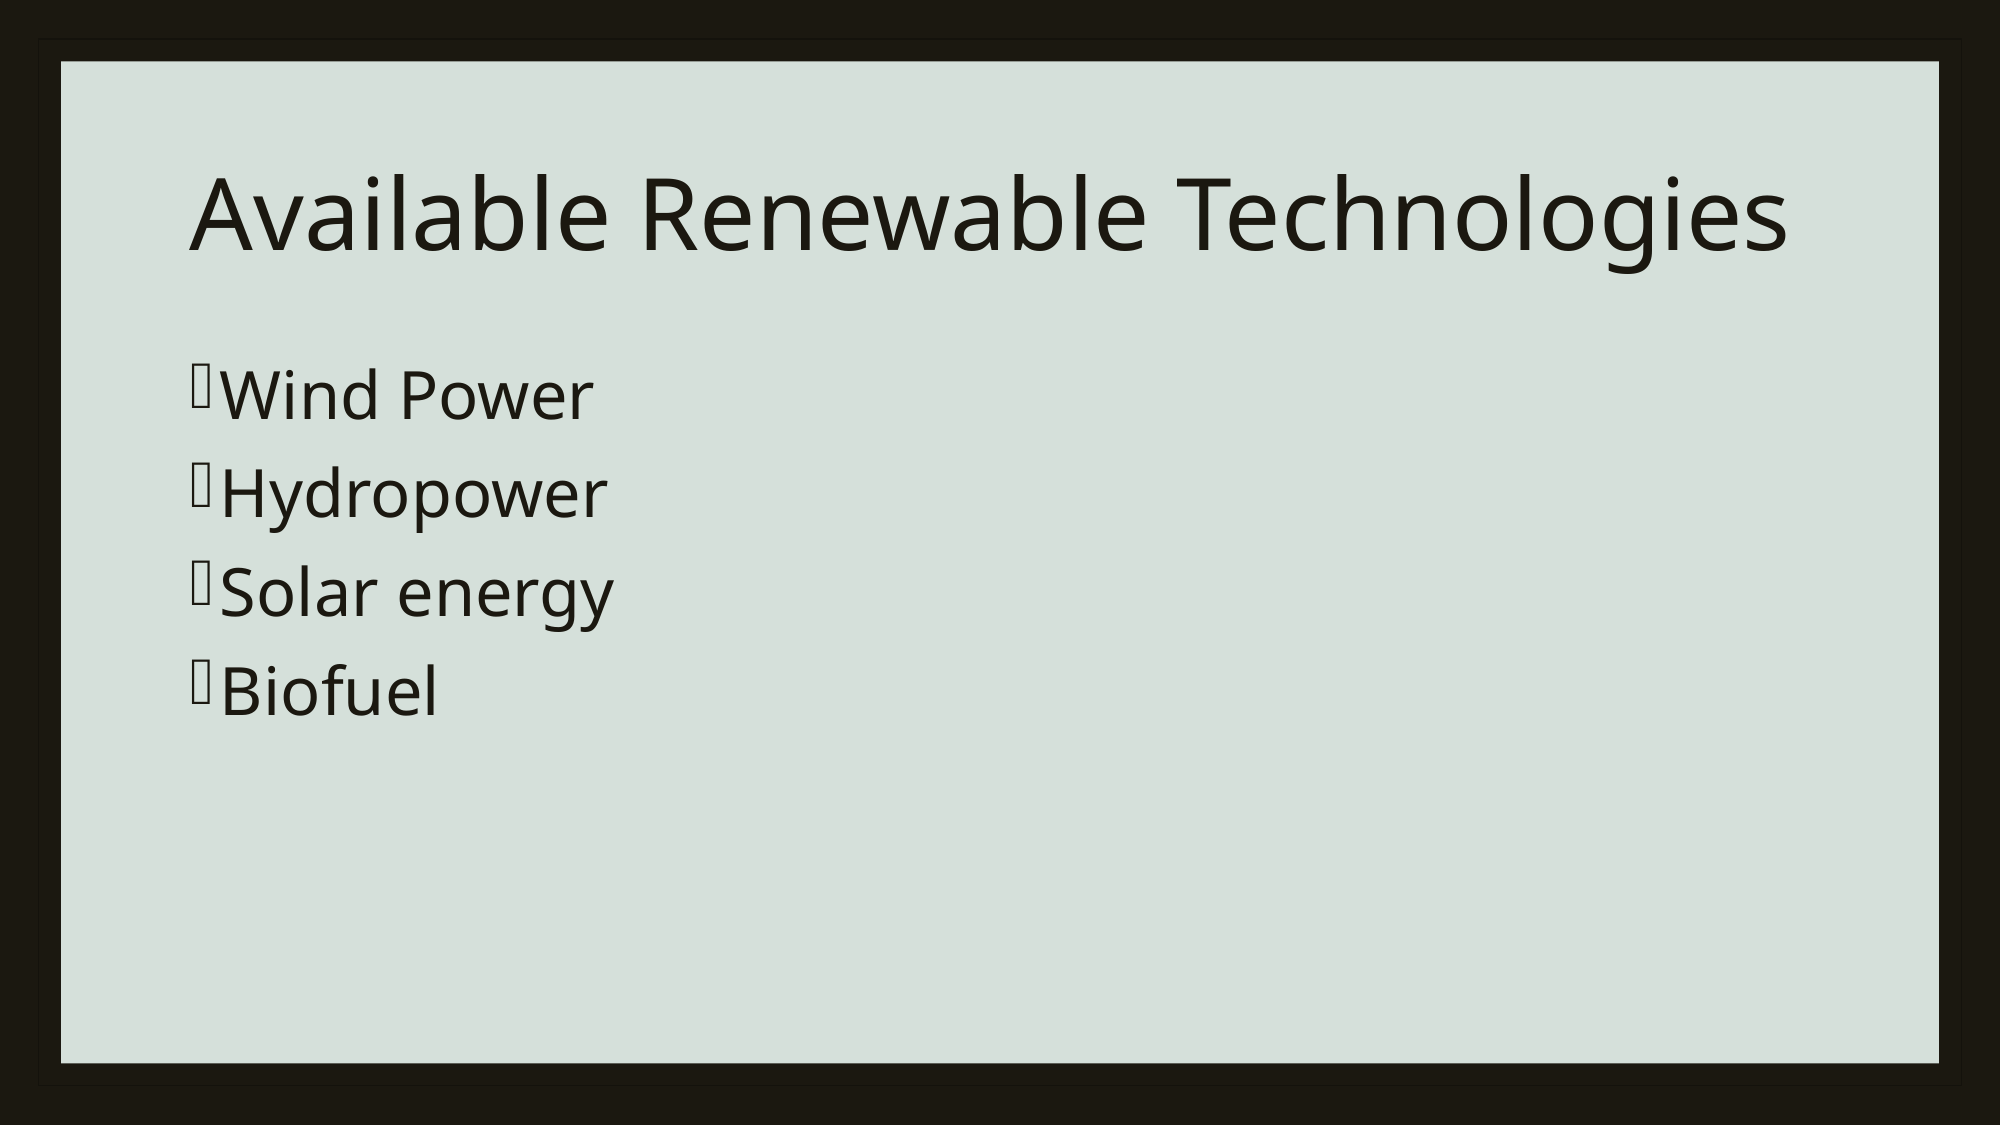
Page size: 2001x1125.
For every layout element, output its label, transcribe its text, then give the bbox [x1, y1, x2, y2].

list Wind Power Hydropower Solar energy Biofuel [174, 345, 955, 960]
title Available Renewable Technologies [174, 105, 1825, 331]
